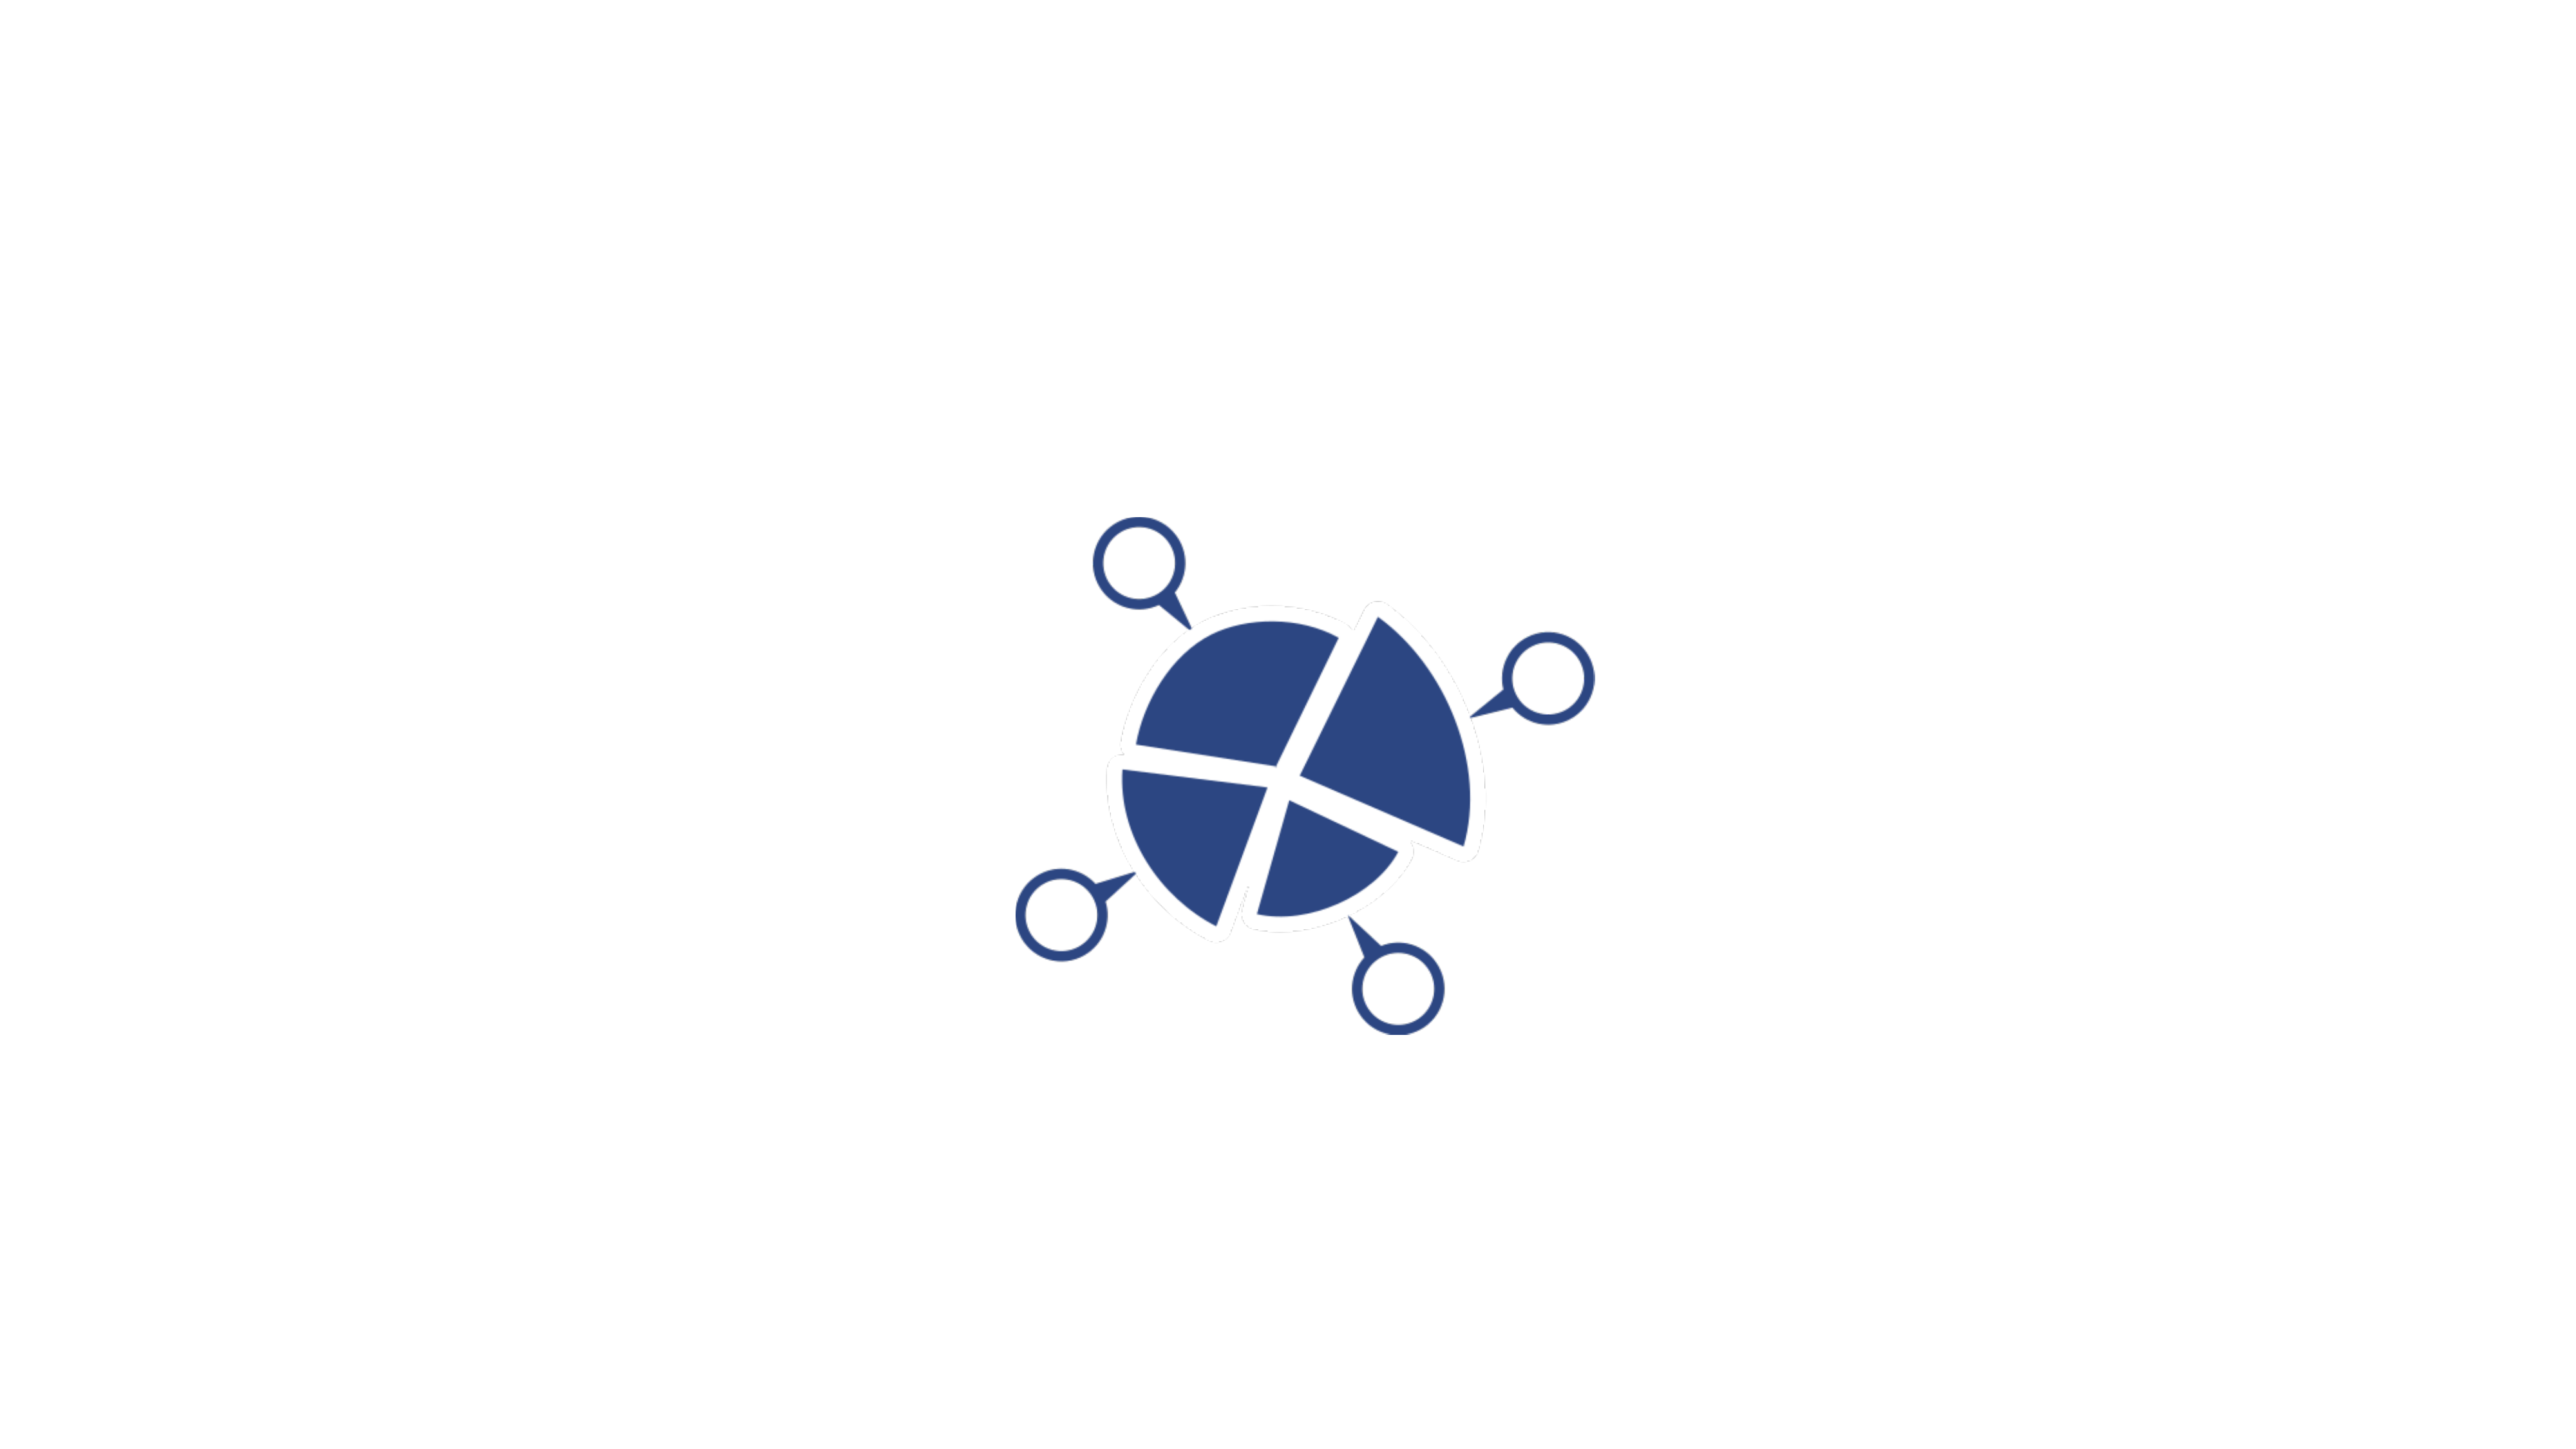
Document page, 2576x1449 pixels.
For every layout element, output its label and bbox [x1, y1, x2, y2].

picture [1015, 516, 1595, 1035]
